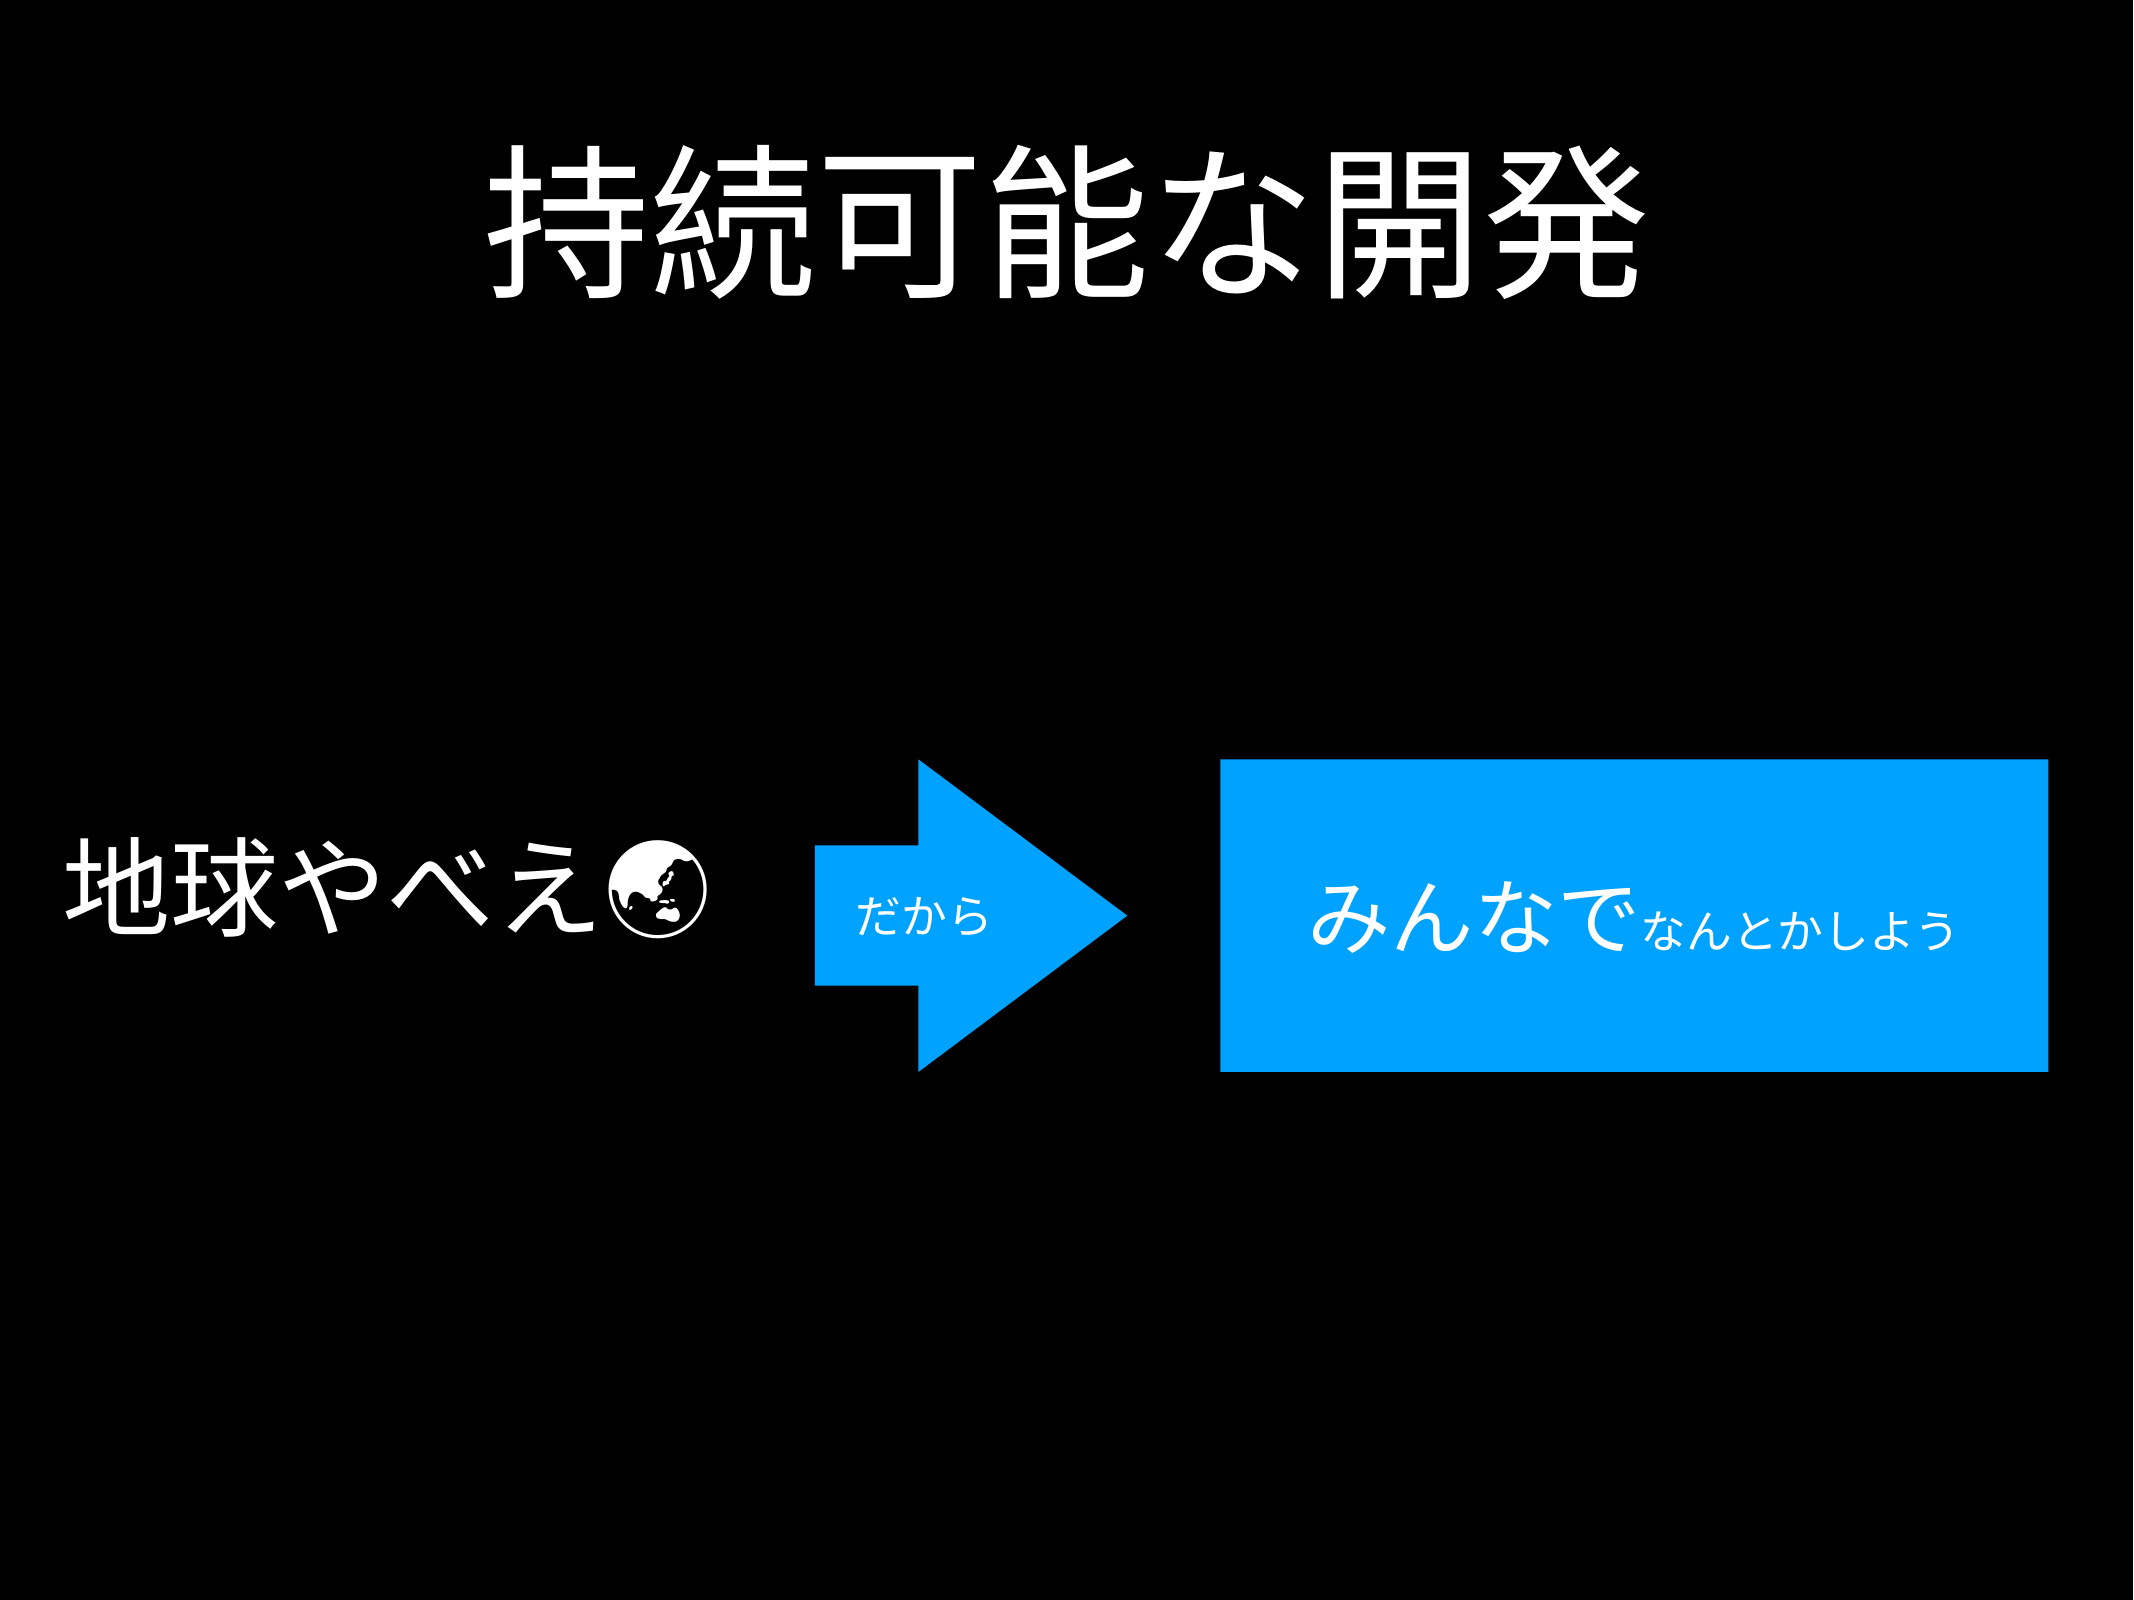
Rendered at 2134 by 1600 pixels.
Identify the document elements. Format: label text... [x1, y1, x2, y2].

text_box だから [814, 759, 1128, 1072]
title 持続可能な開発 [155, 41, 1978, 397]
text_box 地球やべえ🌏 [53, 812, 722, 959]
text_box みんなでなんとかしよう [1220, 759, 2049, 1072]
